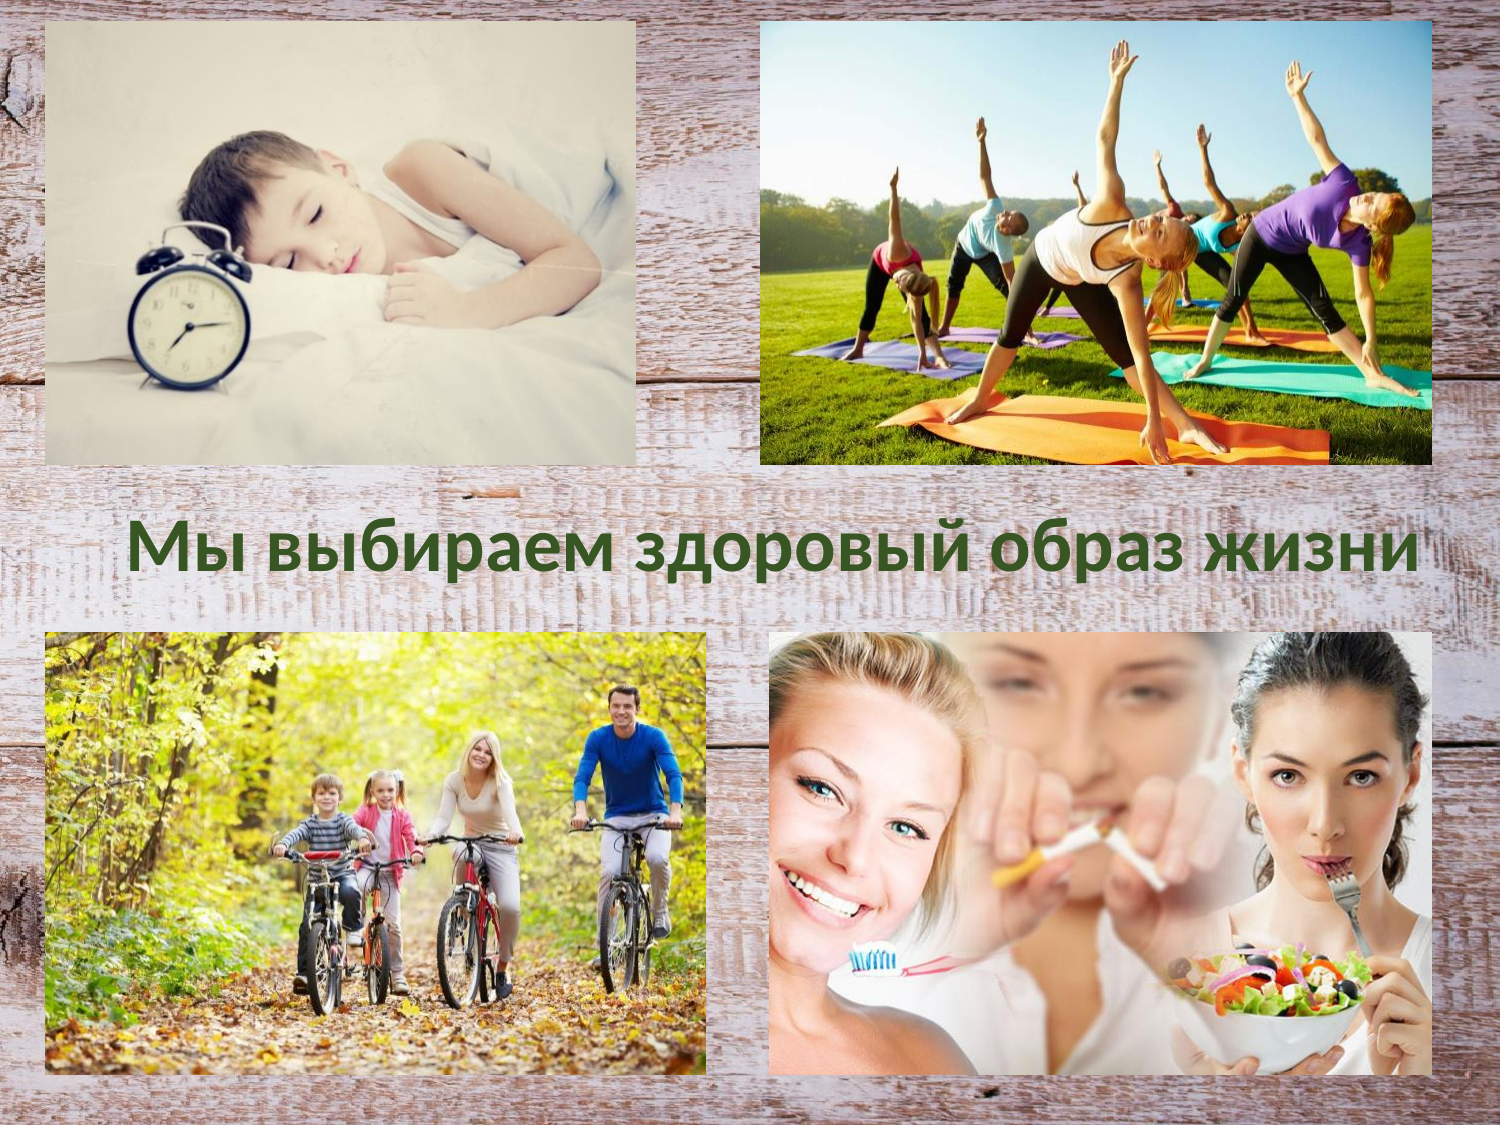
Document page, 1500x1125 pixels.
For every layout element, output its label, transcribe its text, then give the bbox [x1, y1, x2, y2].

title Мы выбираем здоровый образ жизни [110, 460, 1470, 633]
picture [0, 0, 1500, 1125]
